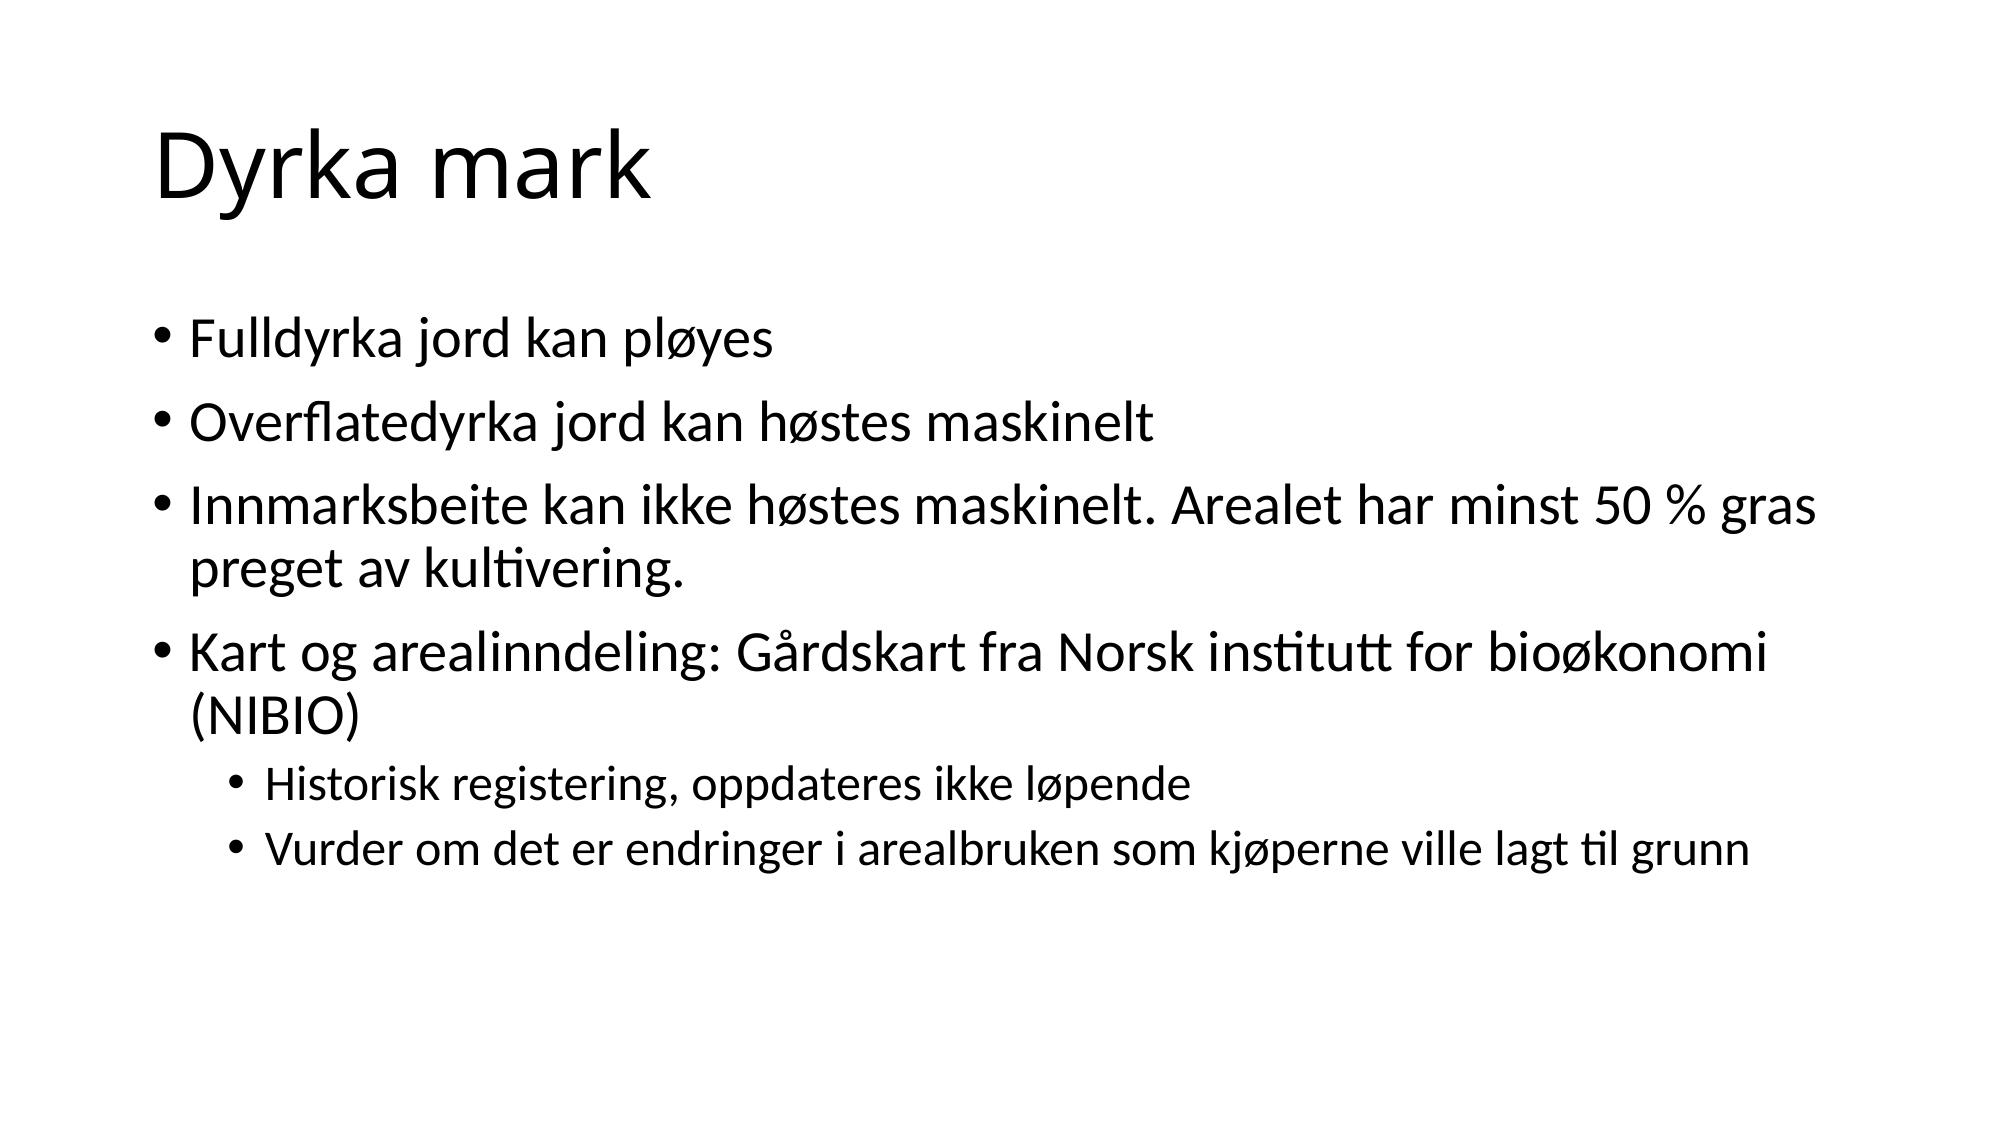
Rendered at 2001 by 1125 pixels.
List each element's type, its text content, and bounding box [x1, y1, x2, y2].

list Fulldyrka jord kan pløyes Overflatedyrka jord kan høstes maskinelt Innmarksbeite kan ikke høstes maskinelt. Arealet har minst 50 % gras preget av kultivering. Kart og arealinndeling: Gårdskart fra Norsk institutt for bioøkonomi (NIBIO) Historisk registering, oppdateres ikke løpende Vurder om det er endringer i arealbruken som kjøperne ville lagt til grunn [137, 299, 1863, 1014]
title Dyrka mark [137, 59, 1863, 278]
